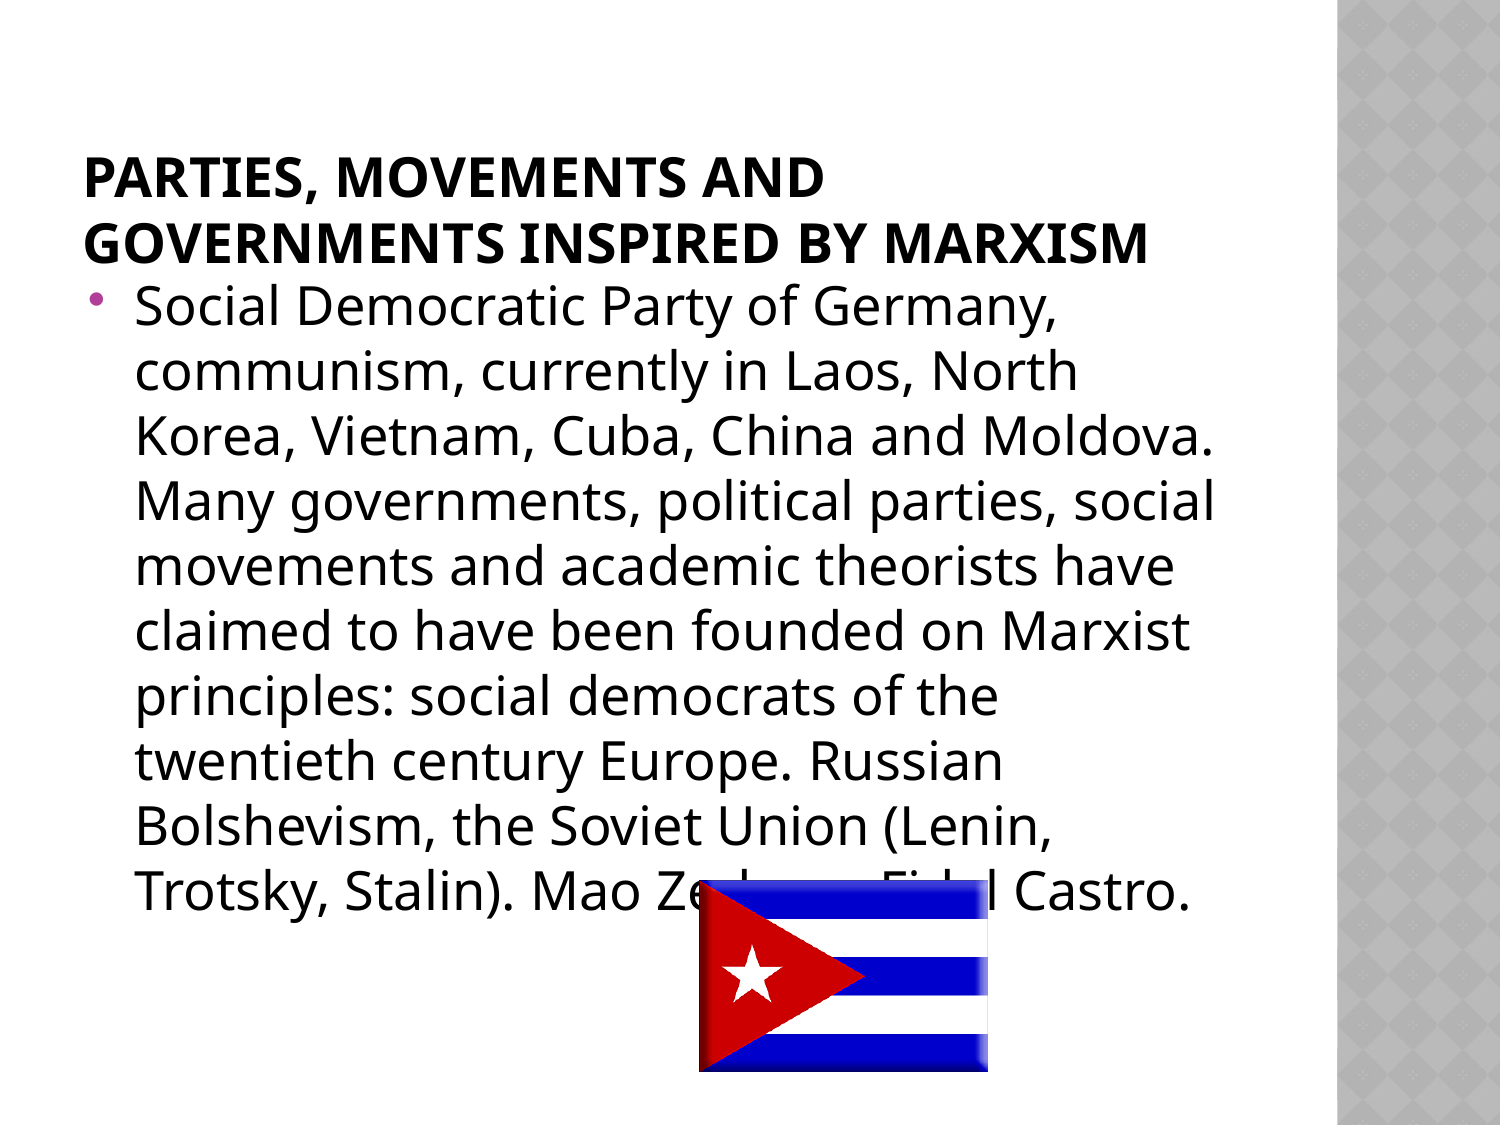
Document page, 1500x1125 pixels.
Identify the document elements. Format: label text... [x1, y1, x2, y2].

list Social Democratic Party of Germany, communism, currently in Laos, North Korea, Vietnam, Cuba, China and Moldova. Many governments, political parties, social movements and academic theorists have claimed to have been founded on Marxist principles: social democrats of the twentieth century Europe. Russian Bolshevism, the Soviet Union (Lenin, Trotsky, Stalin). Mao Zedong, Fidel Castro. [75, 264, 1263, 1059]
picture [699, 880, 988, 1073]
title parties, movements and governments inspired by Marxism [75, 37, 1200, 264]
